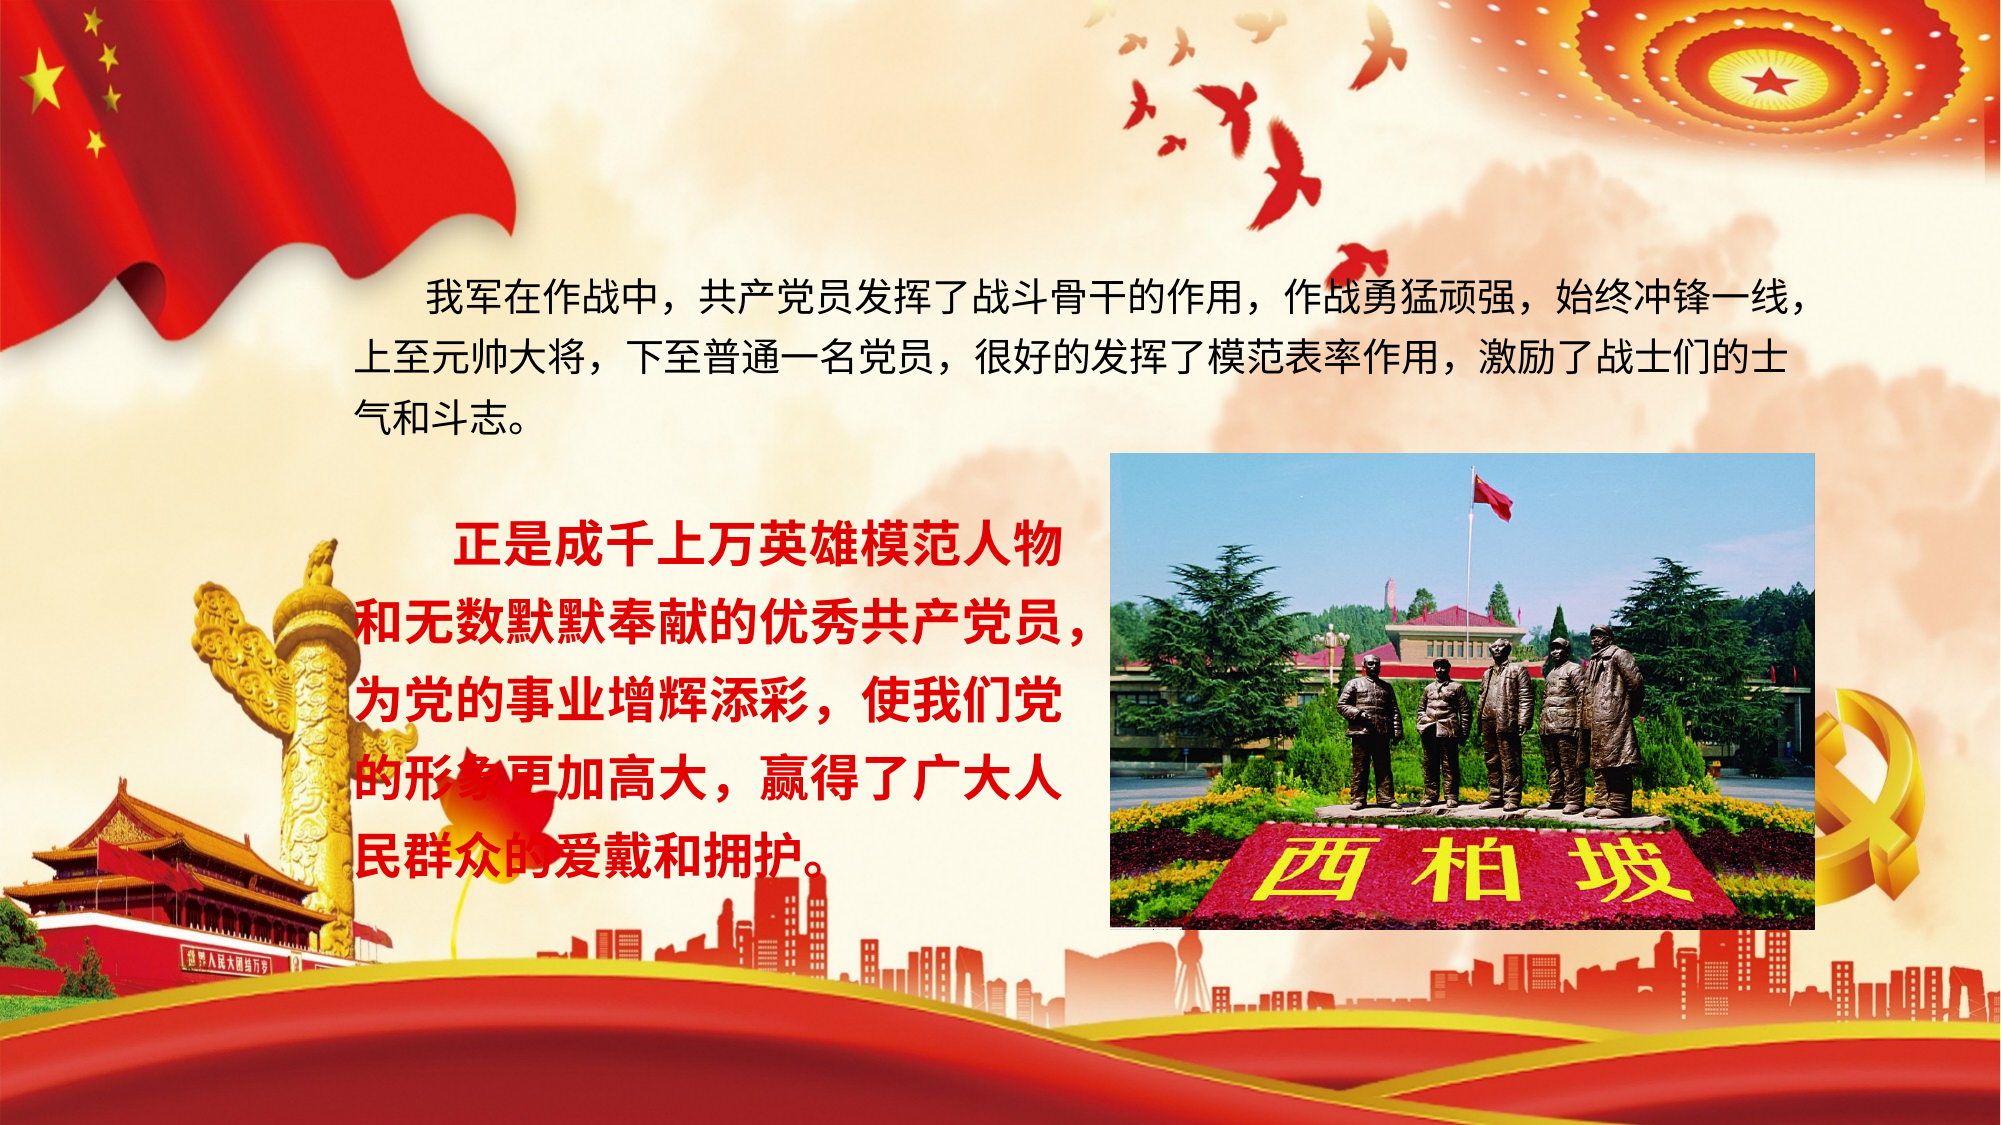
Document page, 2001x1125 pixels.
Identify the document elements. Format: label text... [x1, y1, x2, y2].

text_box 我军在作战中，共产党员发挥了战斗骨干的作用，作战勇猛顽强，始终冲锋一线，上至元帅大将，下至普通一名党员，很好的发挥了模范表率作用，激励了战士们的士气和斗志。 [338, 250, 1805, 448]
text_box 正是成千上万英雄模范人物和无数默默奉献的优秀共产党员，为党的事业增辉添彩，使我们党的形象更加高大，赢得了广大人民群众的爱戴和拥护。 [338, 487, 1079, 892]
picture [0, 0, 2001, 1125]
